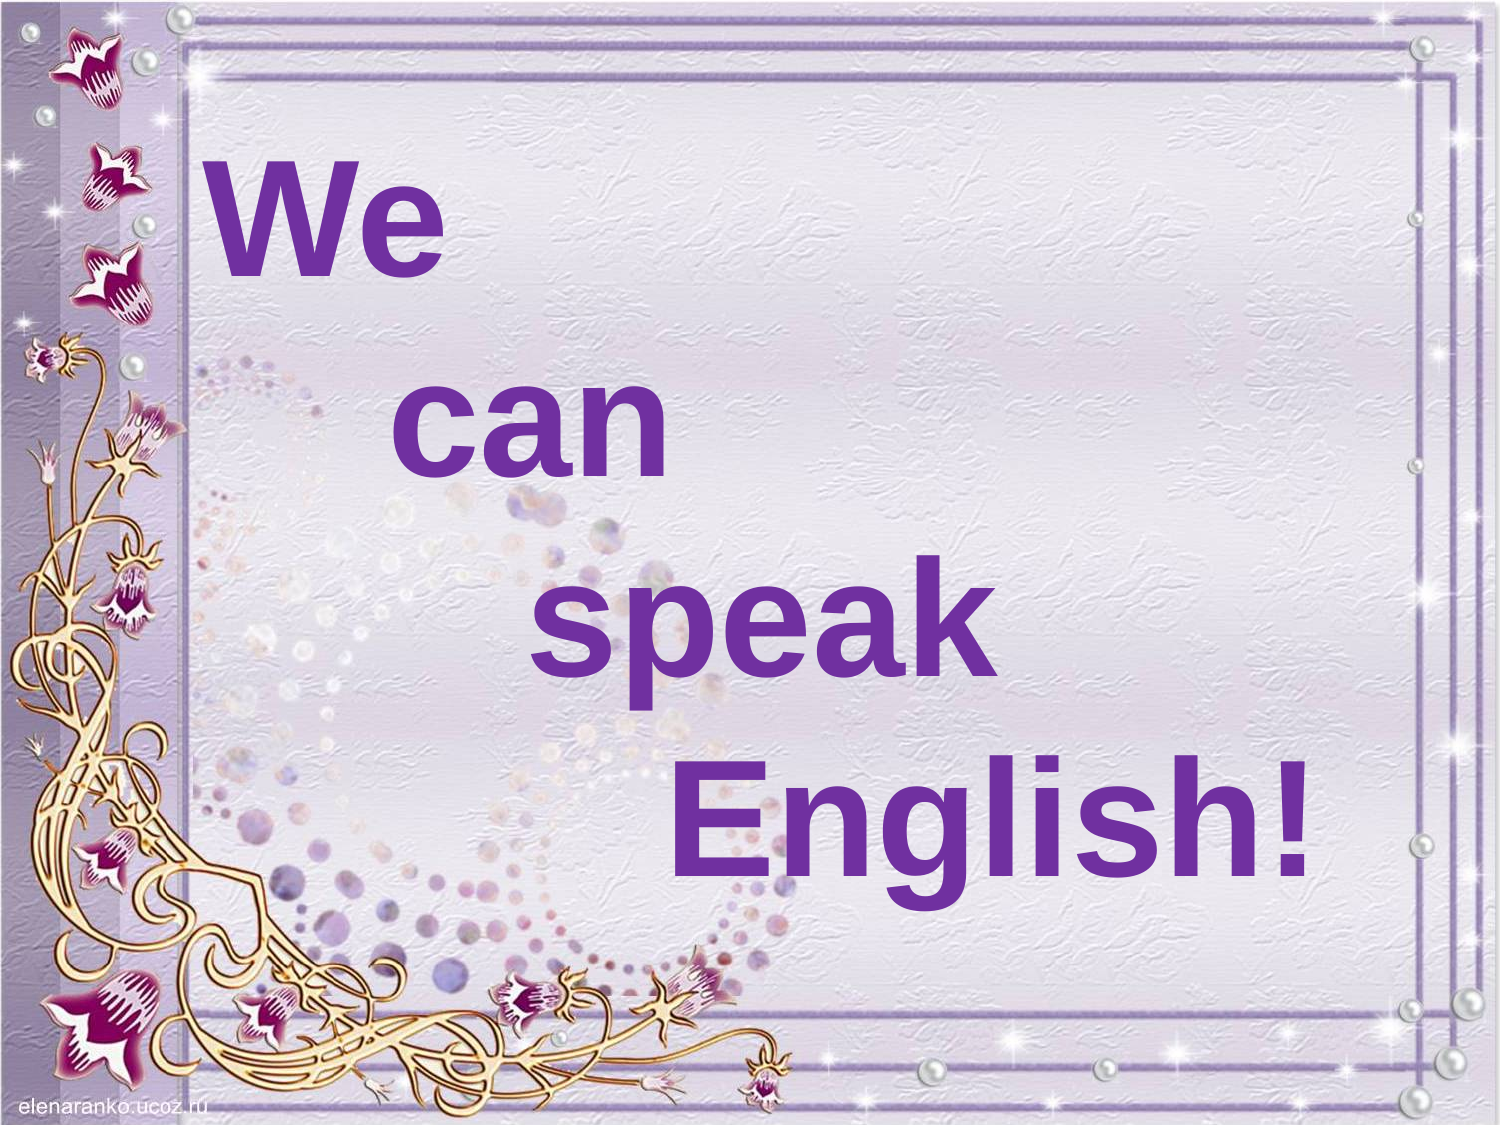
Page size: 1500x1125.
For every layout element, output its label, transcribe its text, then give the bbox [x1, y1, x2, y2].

picture [0, 0, 1500, 1125]
title We can speak English! [187, 82, 1421, 938]
